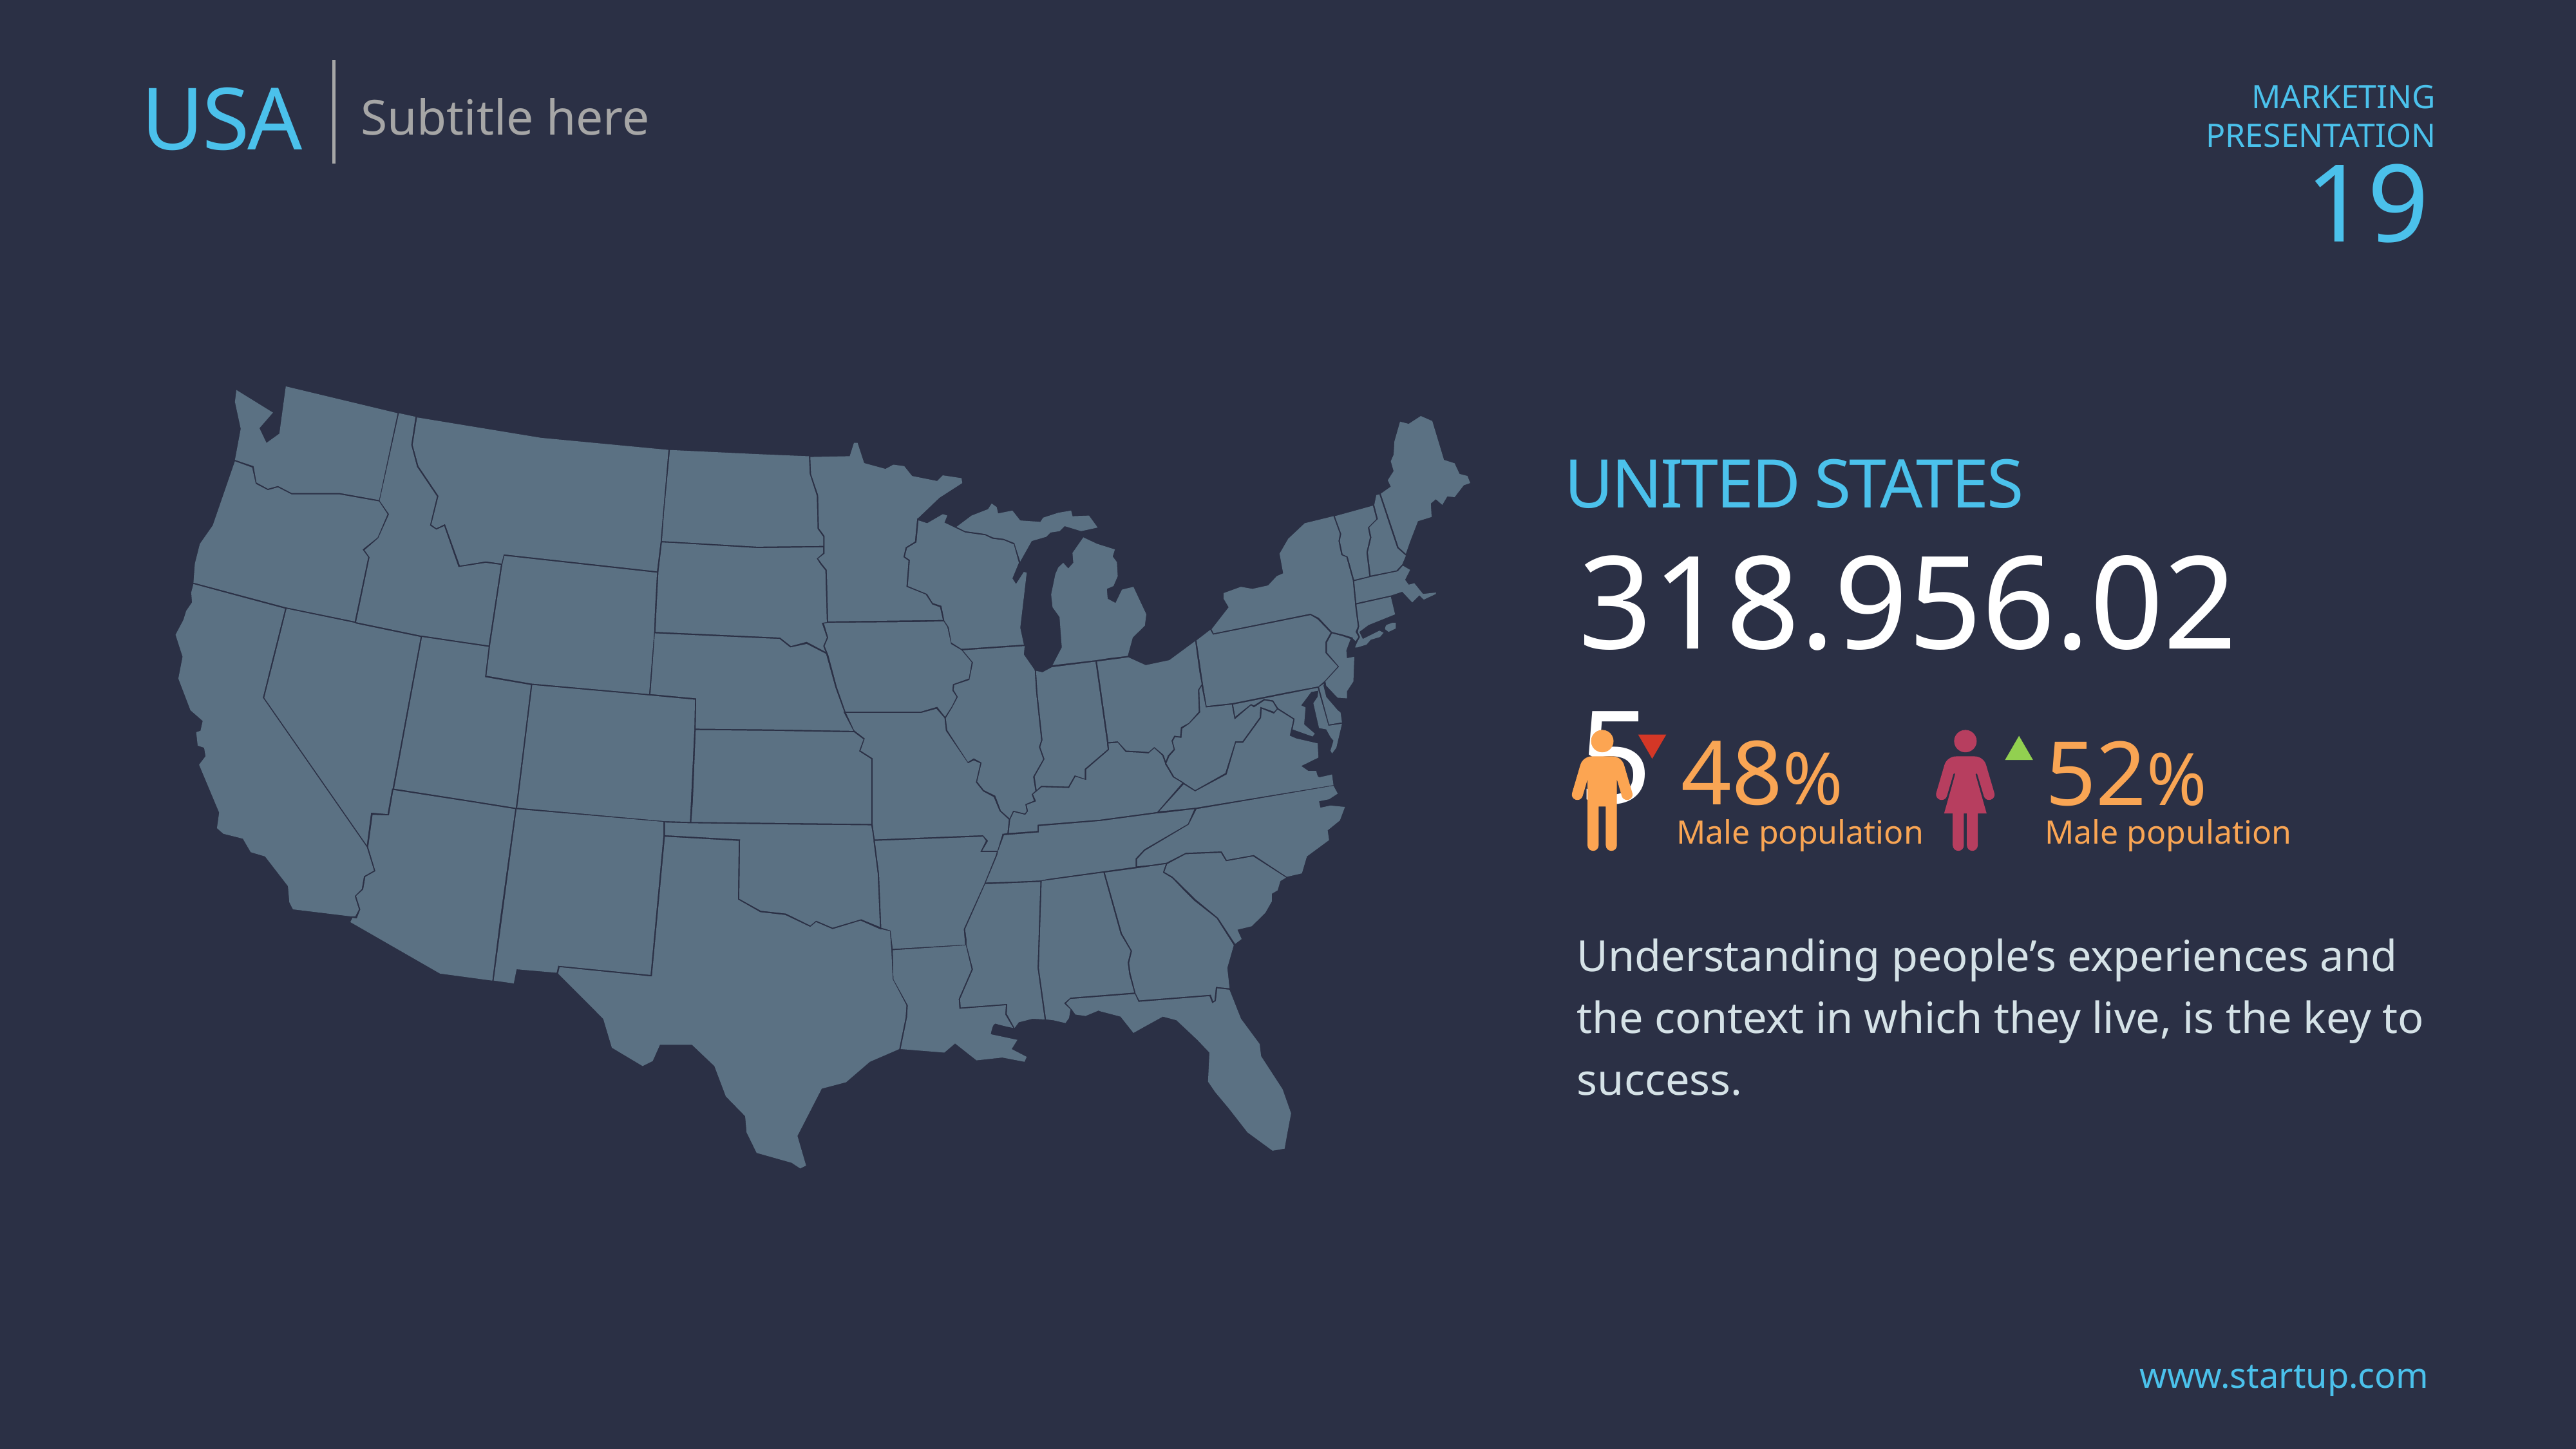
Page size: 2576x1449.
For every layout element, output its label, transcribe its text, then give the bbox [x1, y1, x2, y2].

text_box Subtitle here [351, 81, 659, 149]
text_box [1571, 730, 1634, 851]
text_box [175, 386, 1470, 1169]
text_box UNITED STATES [1564, 440, 2024, 522]
text_box USA [141, 63, 303, 167]
text_box 48% [1681, 716, 1843, 823]
text_box Understanding people’s experiences and the context in which they live, is the key to success. [1577, 918, 2429, 1104]
text_box [2003, 734, 2034, 761]
text_box Male population [2045, 811, 2292, 851]
text_box [1636, 734, 1668, 761]
text_box Male population [1676, 811, 1924, 851]
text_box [1935, 730, 1996, 851]
text_box 318.956.025 [1569, 515, 2302, 835]
text_box 52% [2045, 716, 2208, 823]
